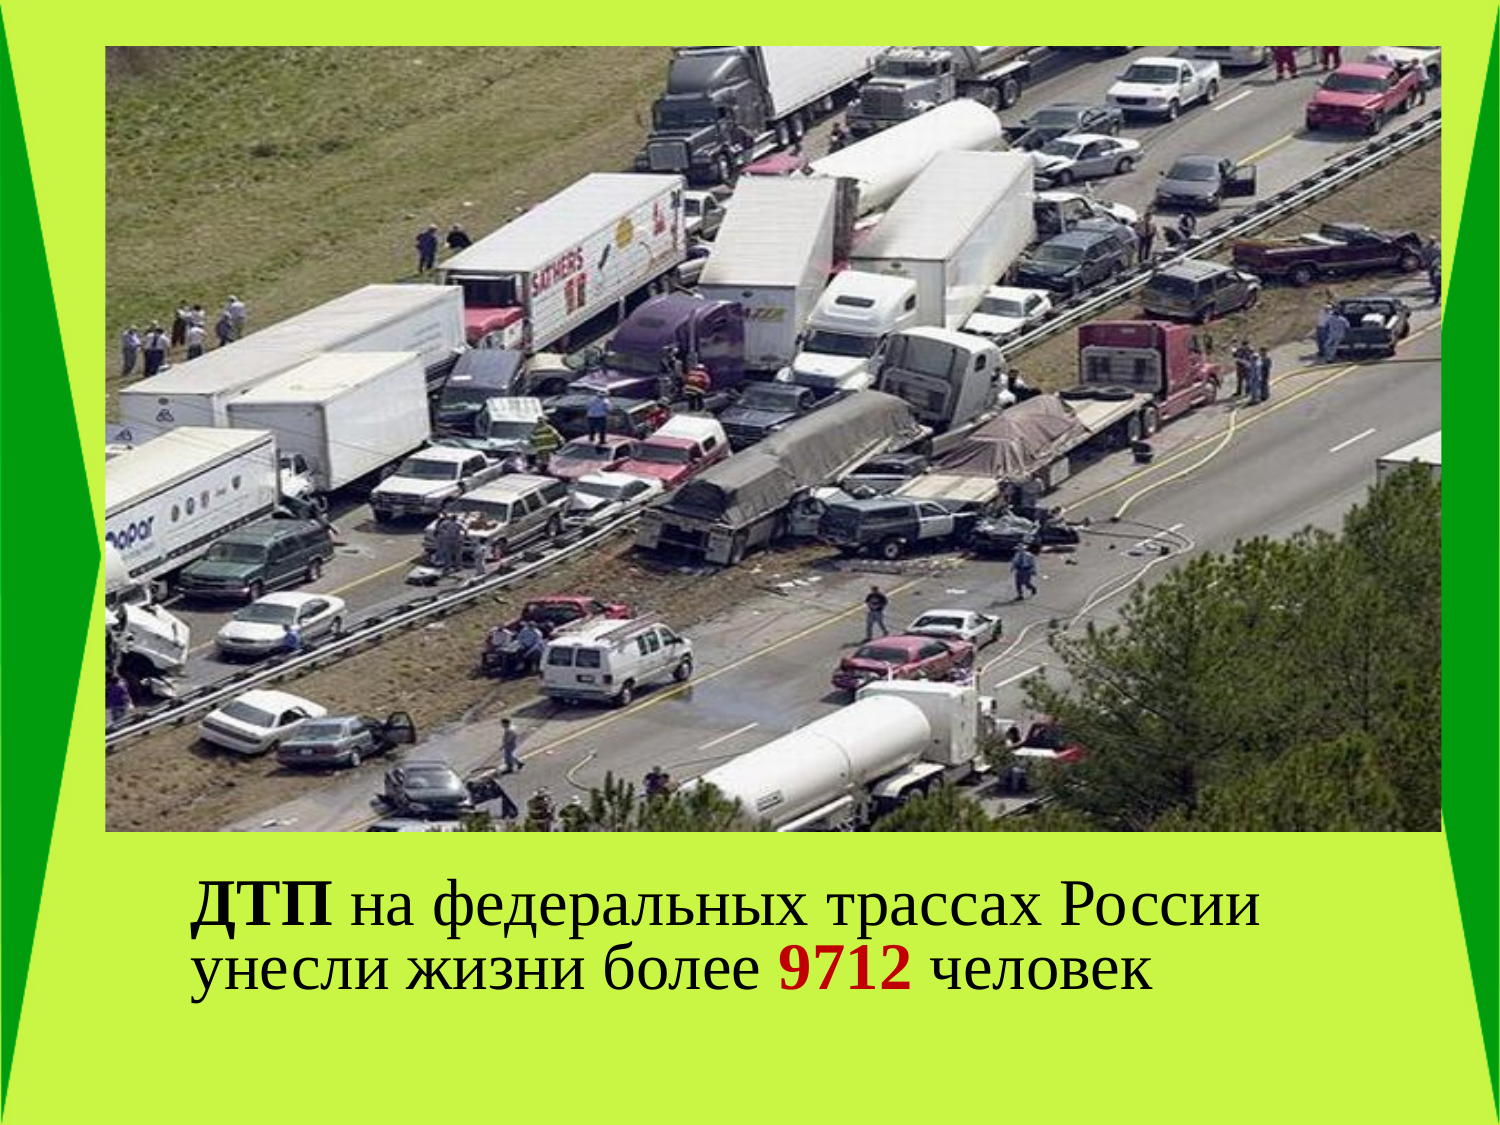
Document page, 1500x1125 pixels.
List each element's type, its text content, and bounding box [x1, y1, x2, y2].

list ДТП на федеральных трассах России унесли жизни более 9712 человек [175, 866, 1278, 1042]
picture [0, 0, 1500, 1125]
